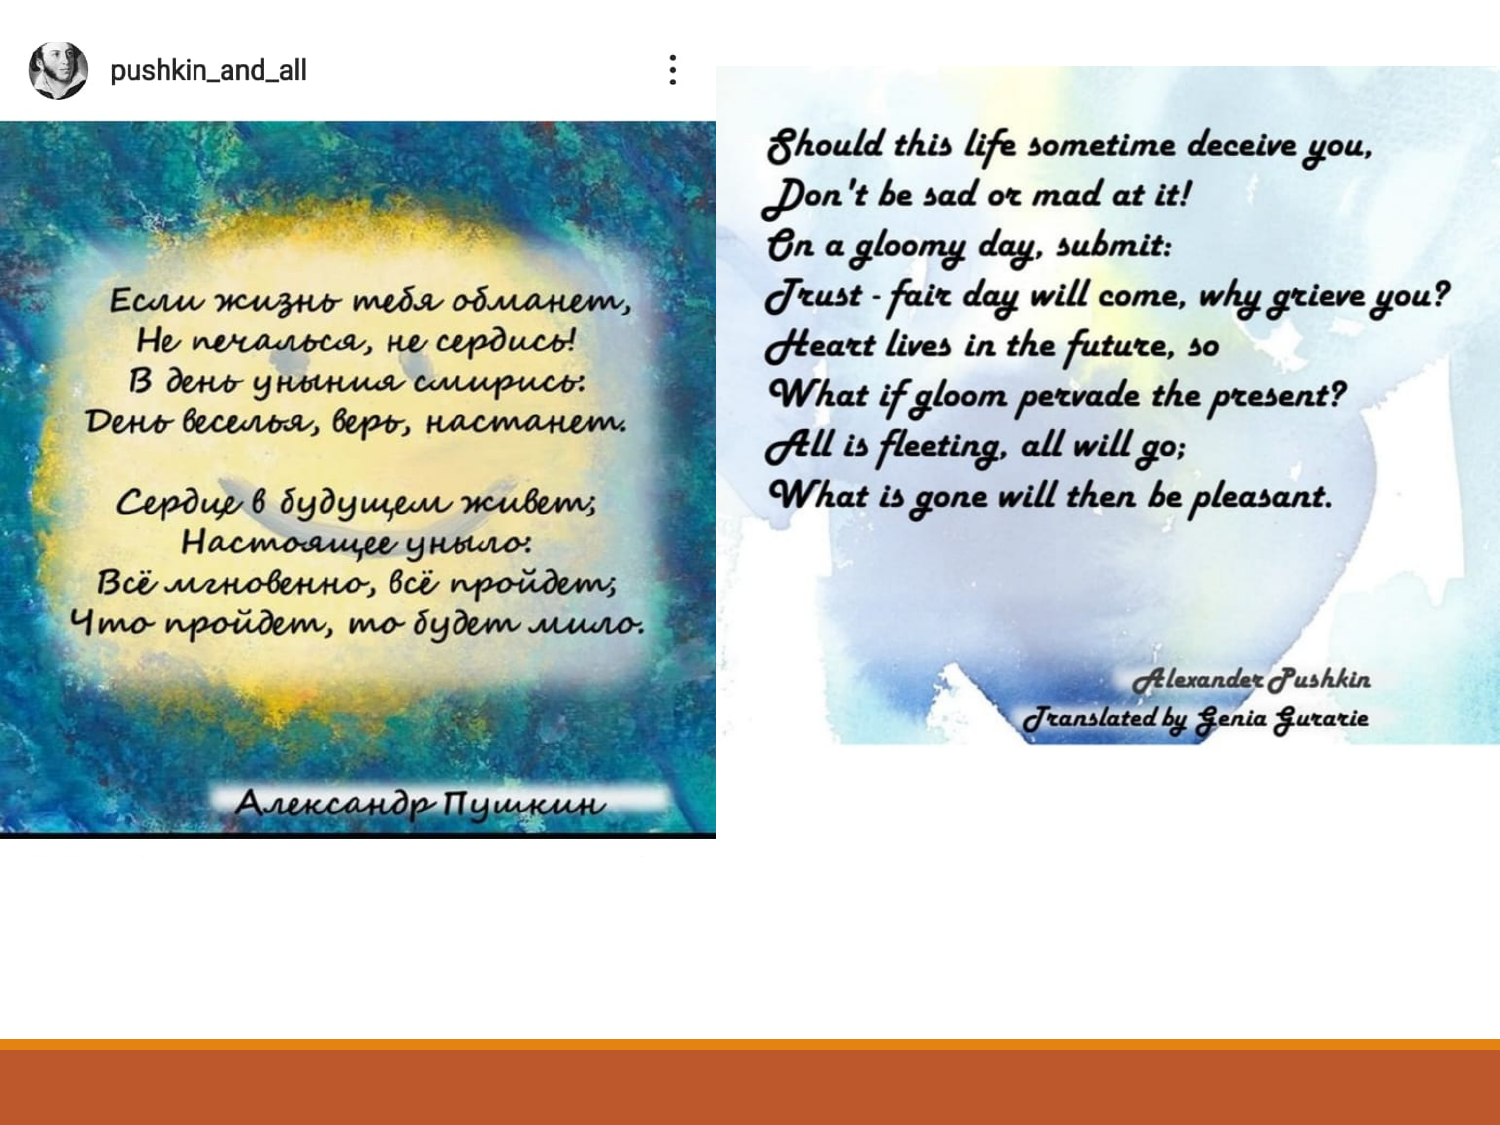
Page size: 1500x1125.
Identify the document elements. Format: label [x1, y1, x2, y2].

list [724, 65, 1500, 752]
list [0, 42, 717, 859]
